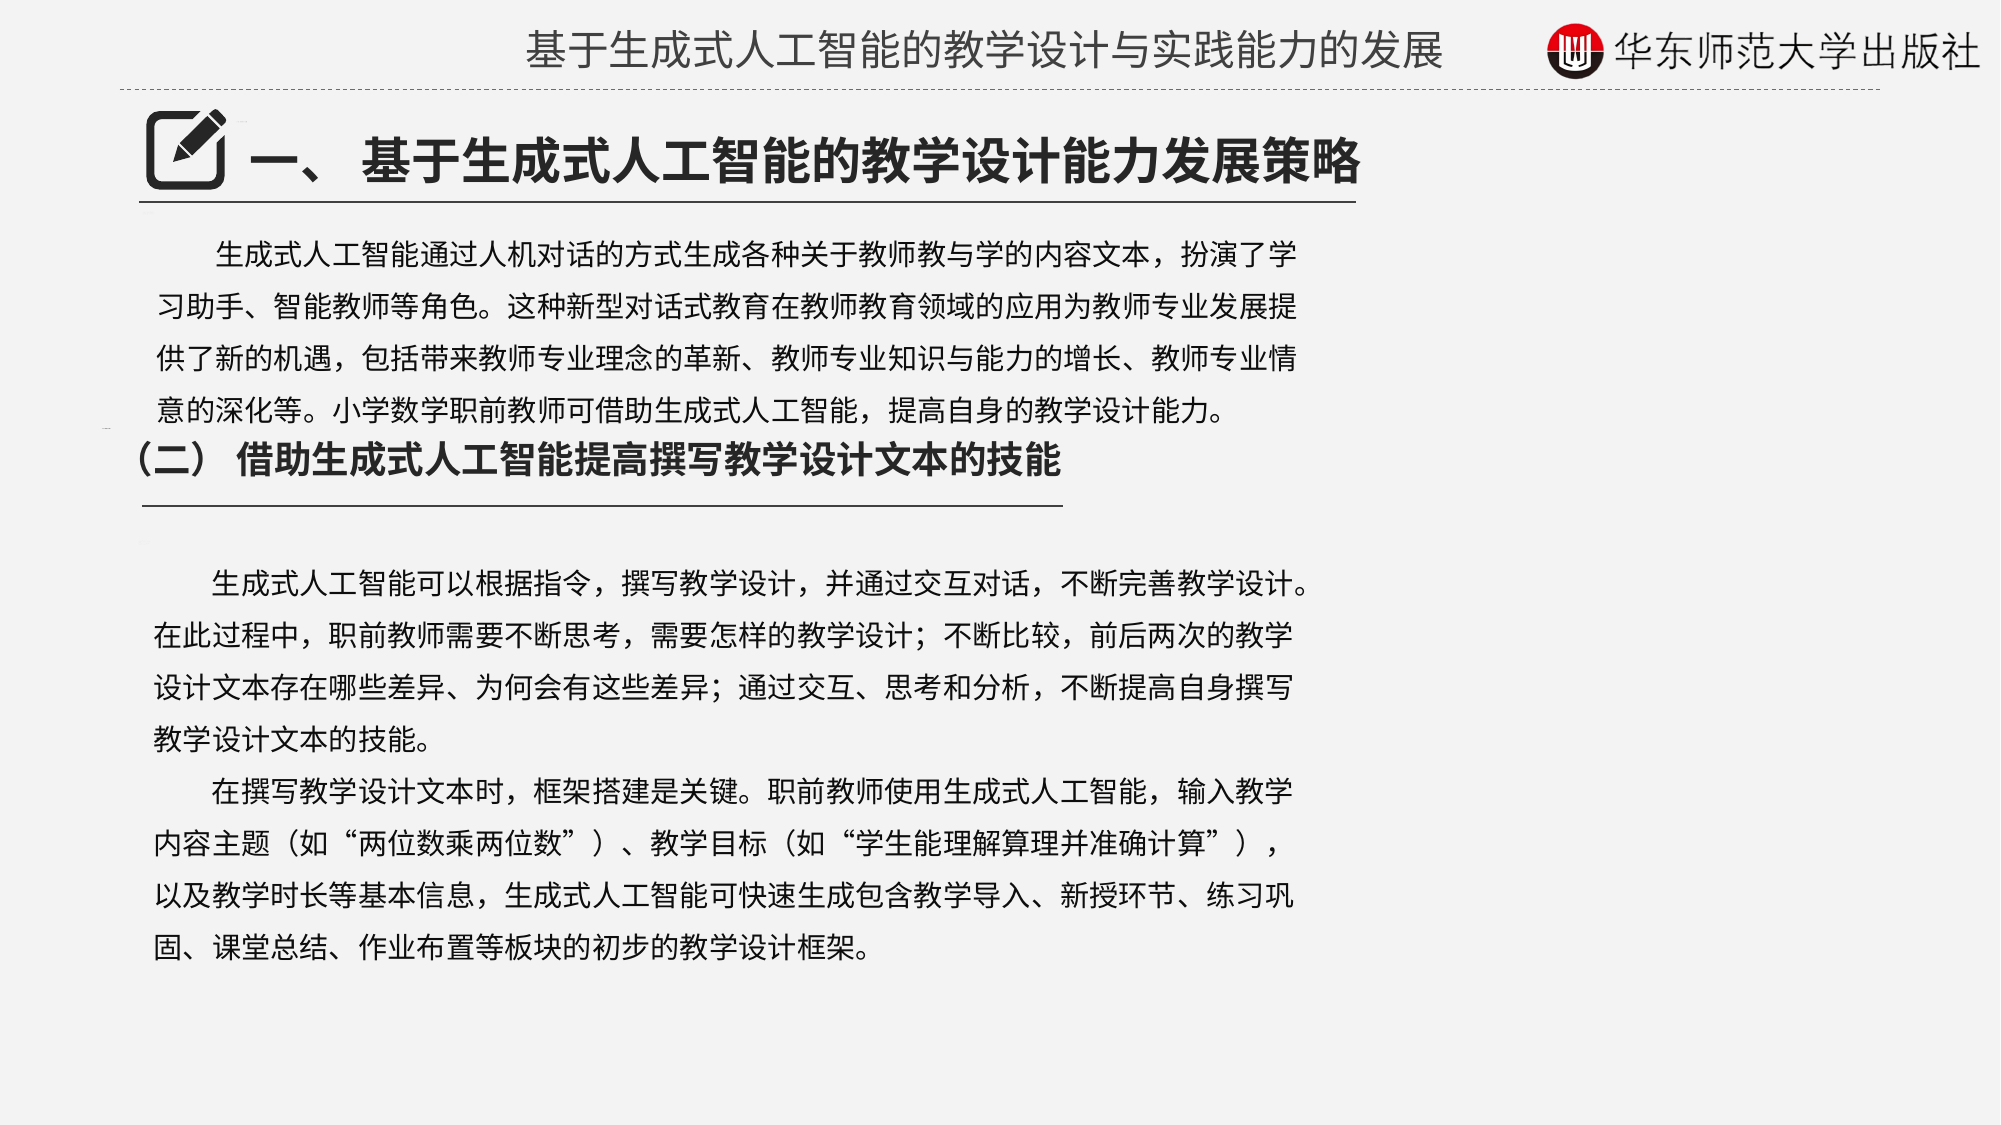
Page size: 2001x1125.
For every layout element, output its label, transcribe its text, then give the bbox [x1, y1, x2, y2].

text_box 一、 基于生成式人工智能的教学设计能力发展策略 [235, 121, 1415, 197]
text_box （二） 借助生成式人工智能提高撰写教学设计文本的技能 [101, 428, 1172, 489]
text_box 基于生成式人工智能的教学设计与实践能力的发展 [486, 23, 1483, 74]
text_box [1536, 13, 1989, 83]
text_box 生成式人工智能通过人机对话的方式生成各种关于教师教与学的内容文本，扮演了学习助手、智能教师等角色。这种新型对话式教育在教师教育领域的应用为教师专业发展提供了新的机遇，包括带来教师专业理念的革新、教师专业知识与能力的增长、教师专业情意的深化等。小学数学职前教师可借助生成式人工智能，提高自身的教学设计能力。 [142, 212, 1320, 436]
text_box [208, 109, 227, 127]
text_box 生成式人工智能可以根据指令，撰写教学设计，并通过交互对话，不断完善教学设计。在此过程中，职前教师需要不断思考，需要怎样的教学设计；不断比较，前后两次的教学设计文本存在哪些差异、为何会有这些差异；通过交互、思考和分析，不断提高自身撰写教学设计文本的技能。 在撰写教学设计文本时，框架搭建是关键。职前教师使用生成式人工智能，输入教学内容主题（如“两位数乘两位数”）、教学目标（如“学生能理解算理并准确计算”），以及教学时长等基本信息，生成式人工智能可快速生成包含教学导入、新授环节、练习巩固、课堂总结、作业布置等板块的初步的教学设计框架。 [138, 540, 1320, 972]
text_box [146, 111, 225, 190]
